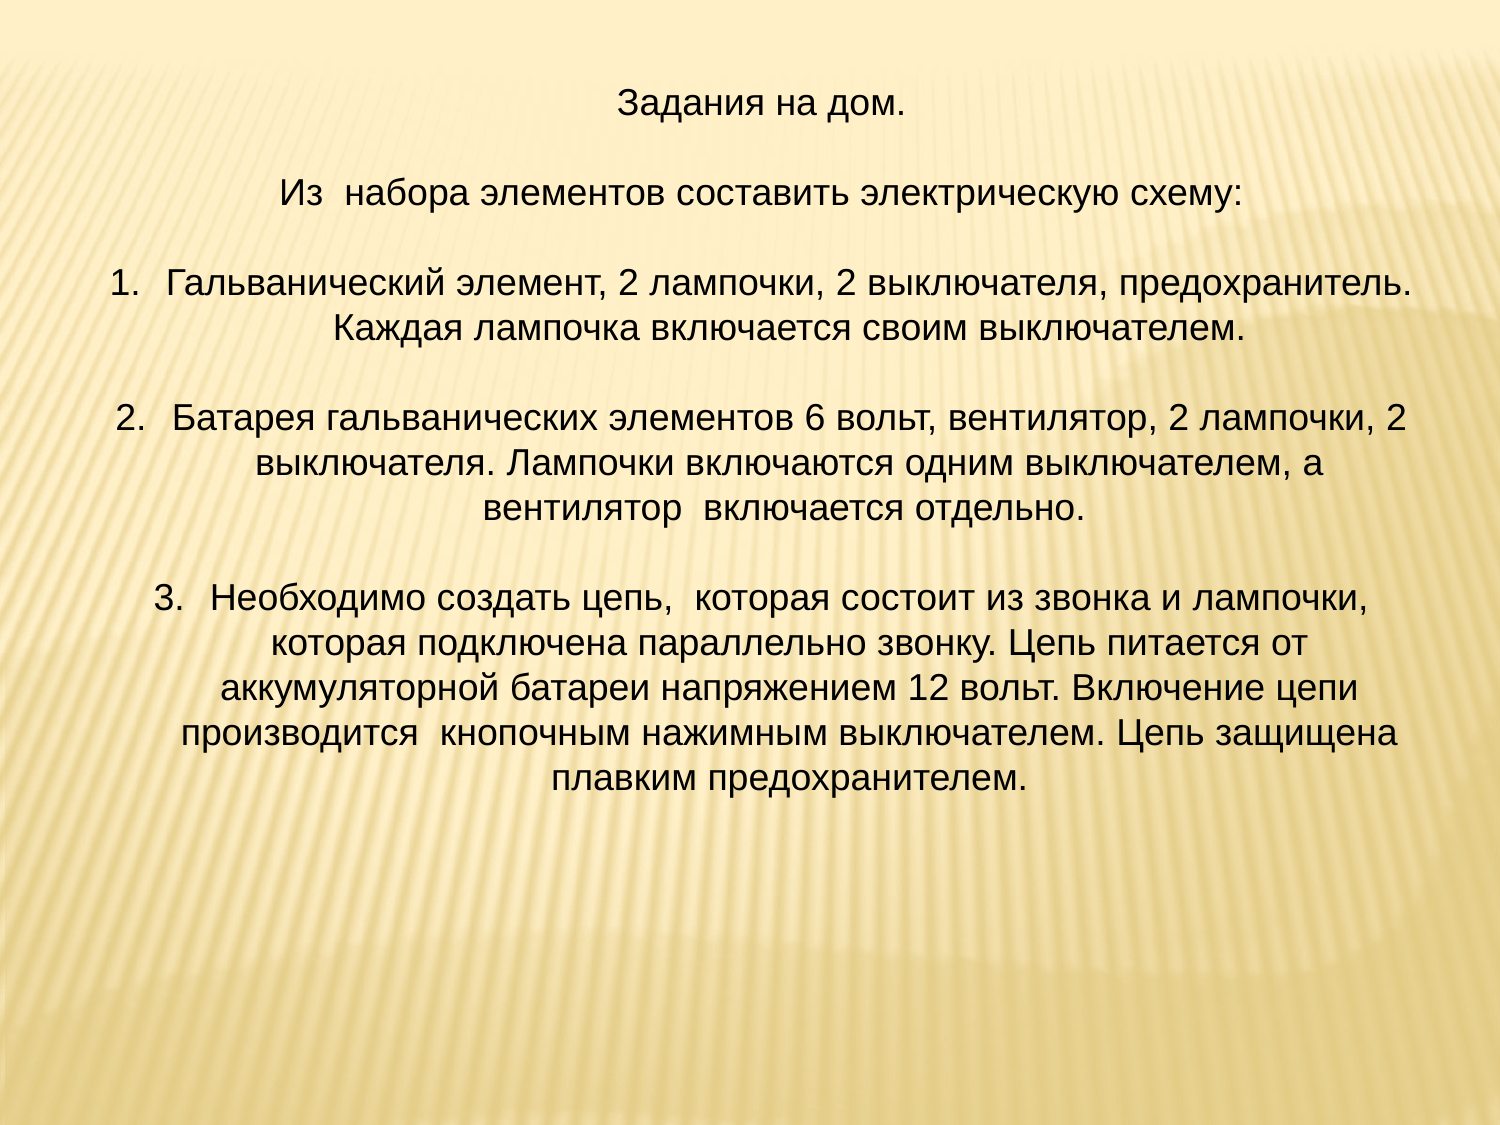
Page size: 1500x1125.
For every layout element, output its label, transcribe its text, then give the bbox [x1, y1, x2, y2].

text_box Задания на дом. Из набора элементов составить электрическую схему: Гальванический элемент, 2 лампочки, 2 выключателя, предохранитель. Каждая лампочка включается своим выключателем. Батарея гальванических элементов 6 вольт, вентилятор, 2 лампочки, 2 выключателя. Лампочки включаются одним выключателем, а вентилятор включается отдельно. Необходимо создать цепь, которая состоит из звонка и лампочки, которая подключена параллельно звонку. Цепь питается от аккумуляторной батареи напряжением 12 вольт. Включение цепи производится кнопочным нажимным выключателем. Цепь защищена плавким предохранителем. [93, 70, 1430, 850]
